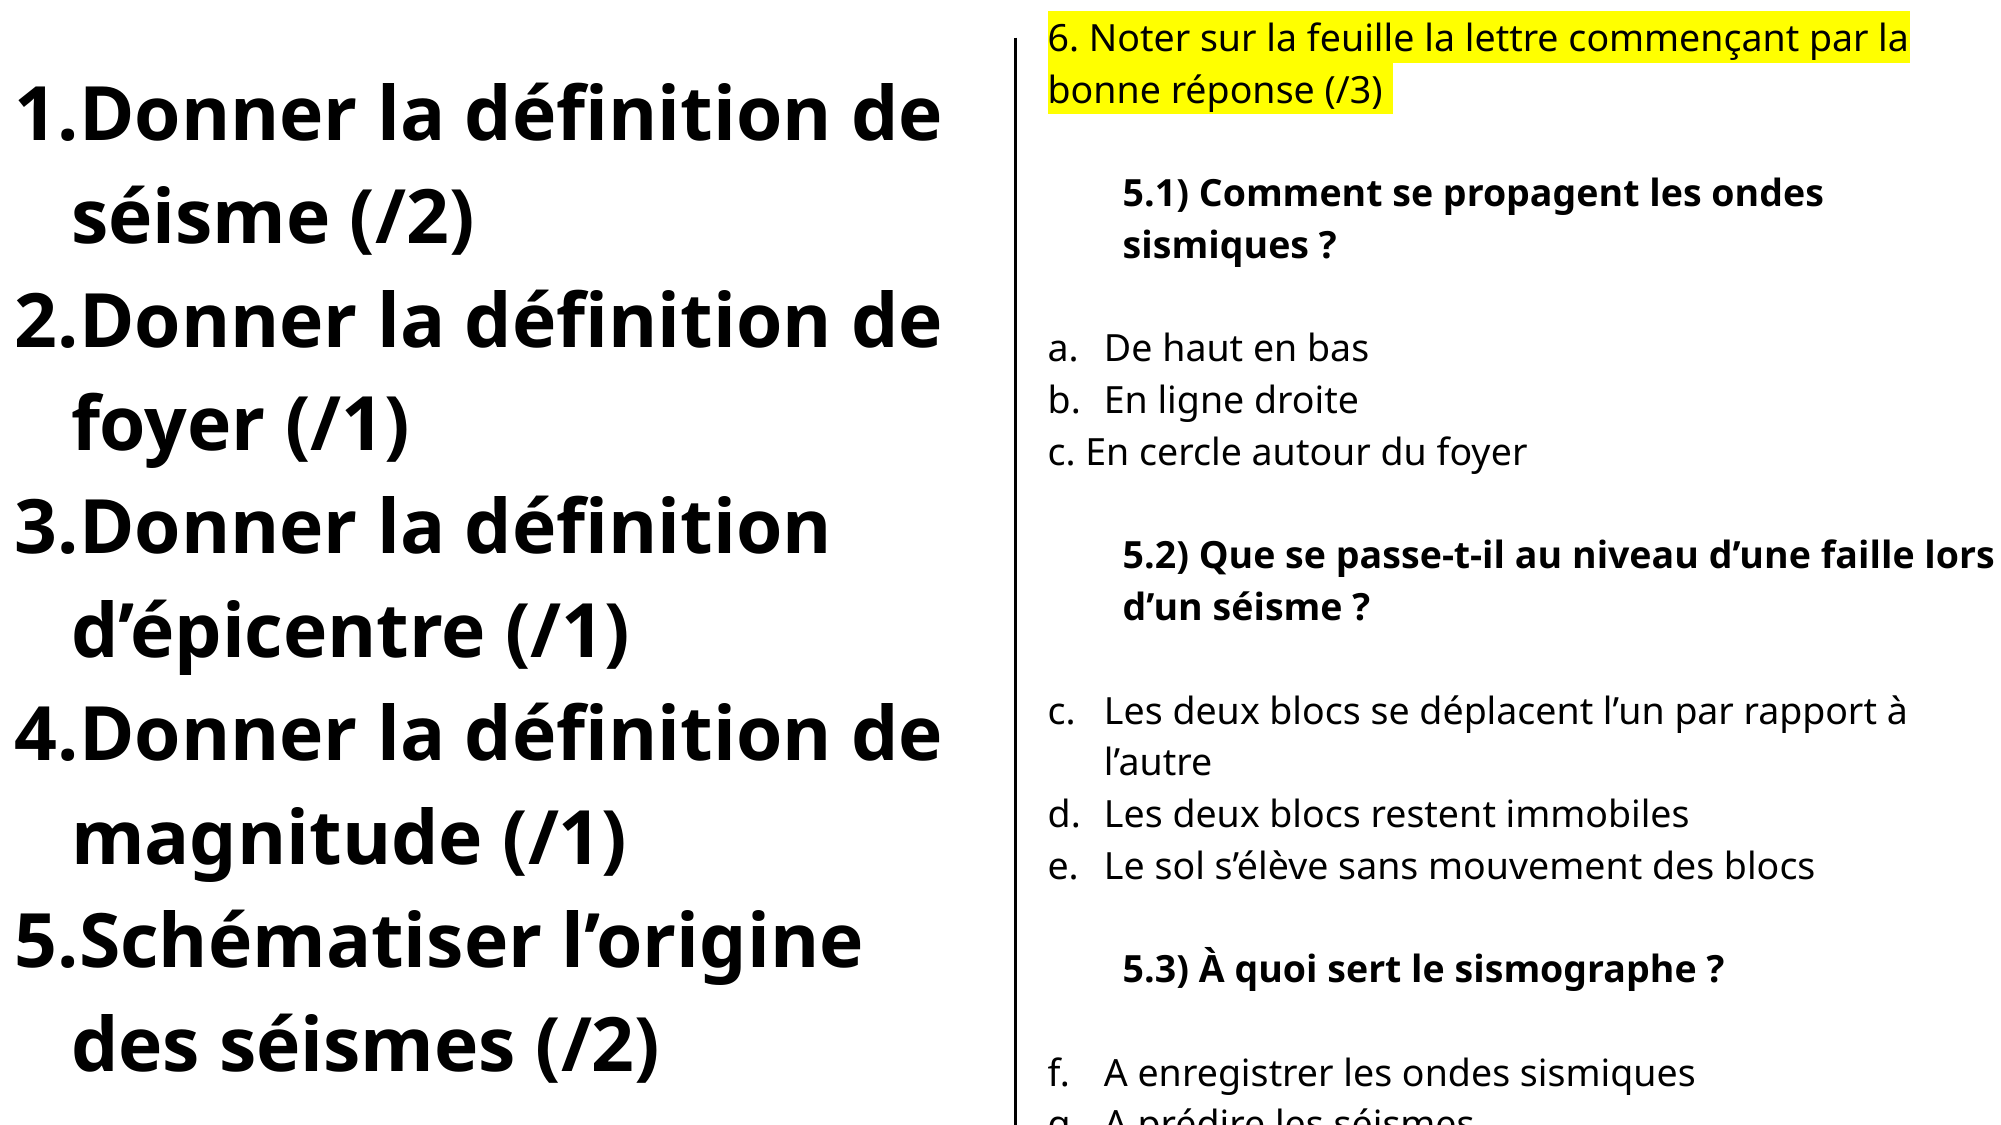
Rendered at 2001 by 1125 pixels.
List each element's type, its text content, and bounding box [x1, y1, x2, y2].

text_box 6. Noter sur la feuille la lettre commençant par la bonne réponse (/3) 5.1) Comment se propagent les ondes sismiques ? De haut en bas En ligne droite c. En cercle autour du foyer 5.2) Que se passe-t-il au niveau d’une faille lors d’un séisme ? Les deux blocs se déplacent l’un par rapport à l’autre Les deux blocs restent immobiles Le sol s’élève sans mouvement des blocs 5.3) À quoi sert le sismographe ? A enregistrer les ondes sismiques A prédire les séismes À localiser les volcans [1032, 0, 2000, 1125]
text_box Donner la définition de séisme (/2) Donner la définition de foyer (/1) Donner la définition d’épicentre (/1) Donner la définition de magnitude (/1) Schématiser l’origine des séismes (/2) [0, 44, 1014, 1094]
